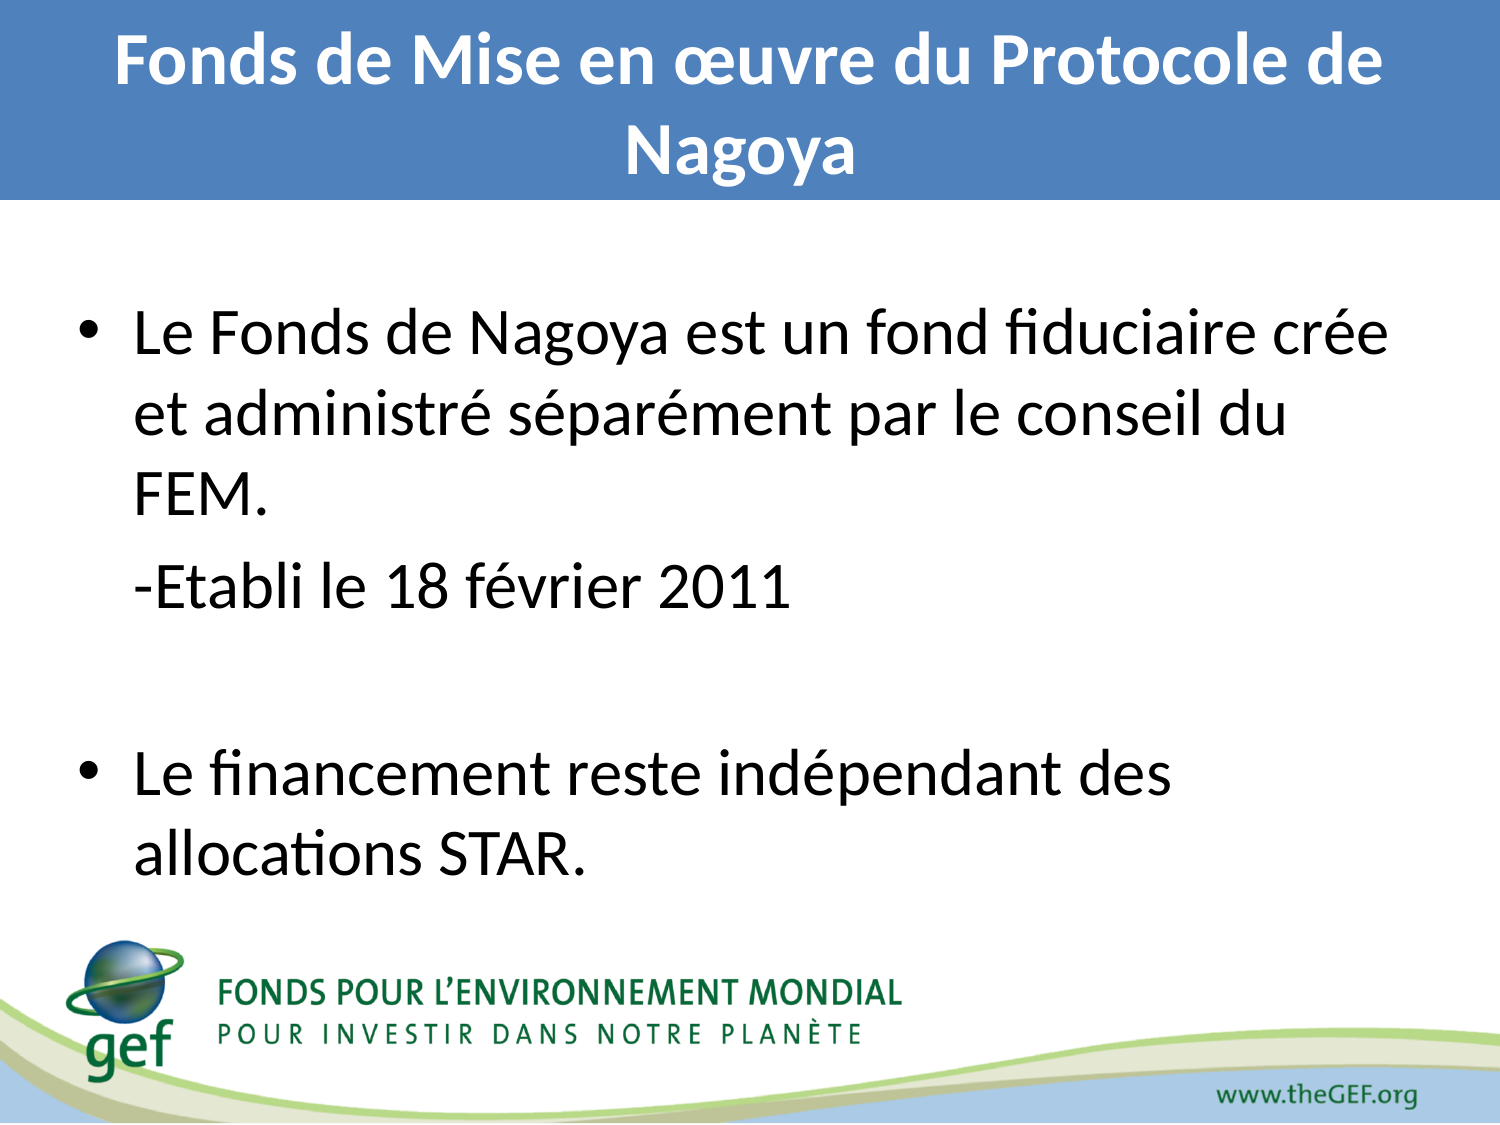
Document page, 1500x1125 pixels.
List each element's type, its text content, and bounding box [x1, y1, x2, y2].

picture [0, 912, 1500, 1125]
list Le Fonds de Nagoya est un fond fiduciaire crée et administré séparément par le conseil du FEM. -Etabli le 18 février 2011 Le financement reste indépendant des allocations STAR. [62, 237, 1413, 938]
text_box Fonds de Mise en œuvre du Protocole de Nagoya [0, 0, 1500, 200]
